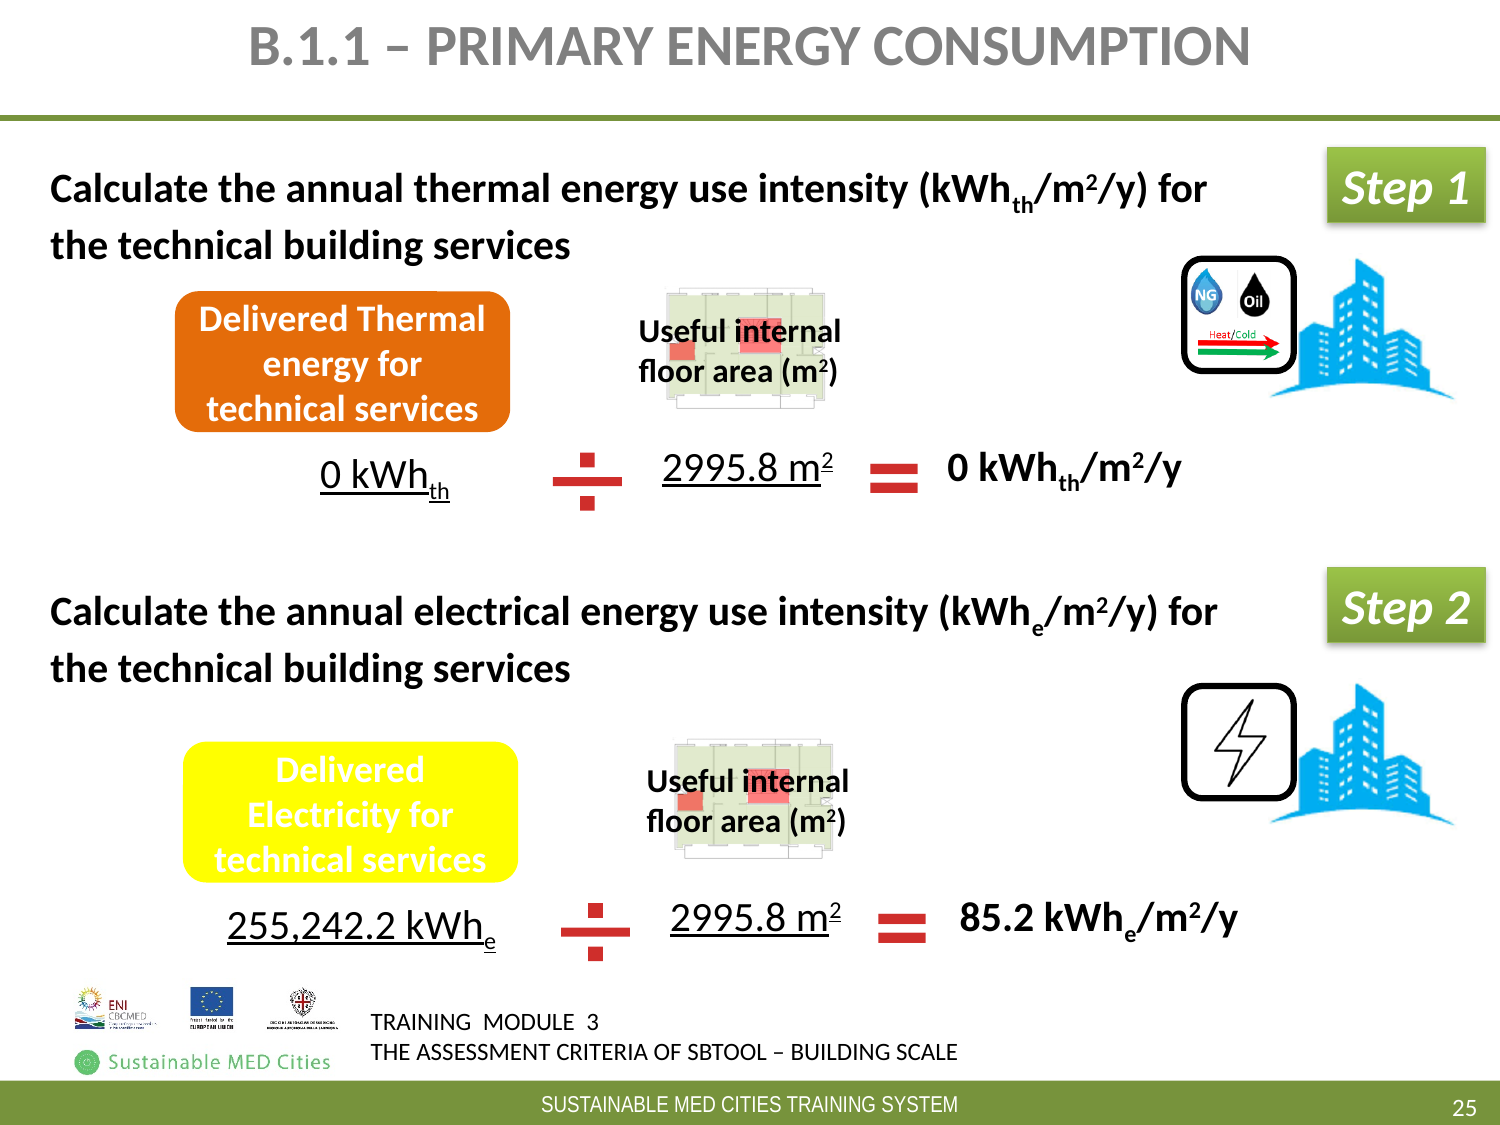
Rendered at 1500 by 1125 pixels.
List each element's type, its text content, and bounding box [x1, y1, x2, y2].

text_box Step 2 [1327, 567, 1486, 643]
picture [62, 1013, 356, 1080]
text_box Calculate the annual electrical energy use intensity (kWhe/m2/y) for the technical building services [35, 590, 1261, 1013]
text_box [174, 286, 1201, 546]
picture [1212, 678, 1461, 836]
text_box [182, 736, 1262, 997]
text_box Step 1 [1327, 147, 1486, 223]
slide_number 25 [1142, 1076, 1493, 1125]
text_box Calculate the annual thermal energy use intensity (kWhth/m2/y) for the technical building services [35, 153, 1261, 590]
text_box [1182, 683, 1263, 735]
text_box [1183, 253, 1461, 411]
